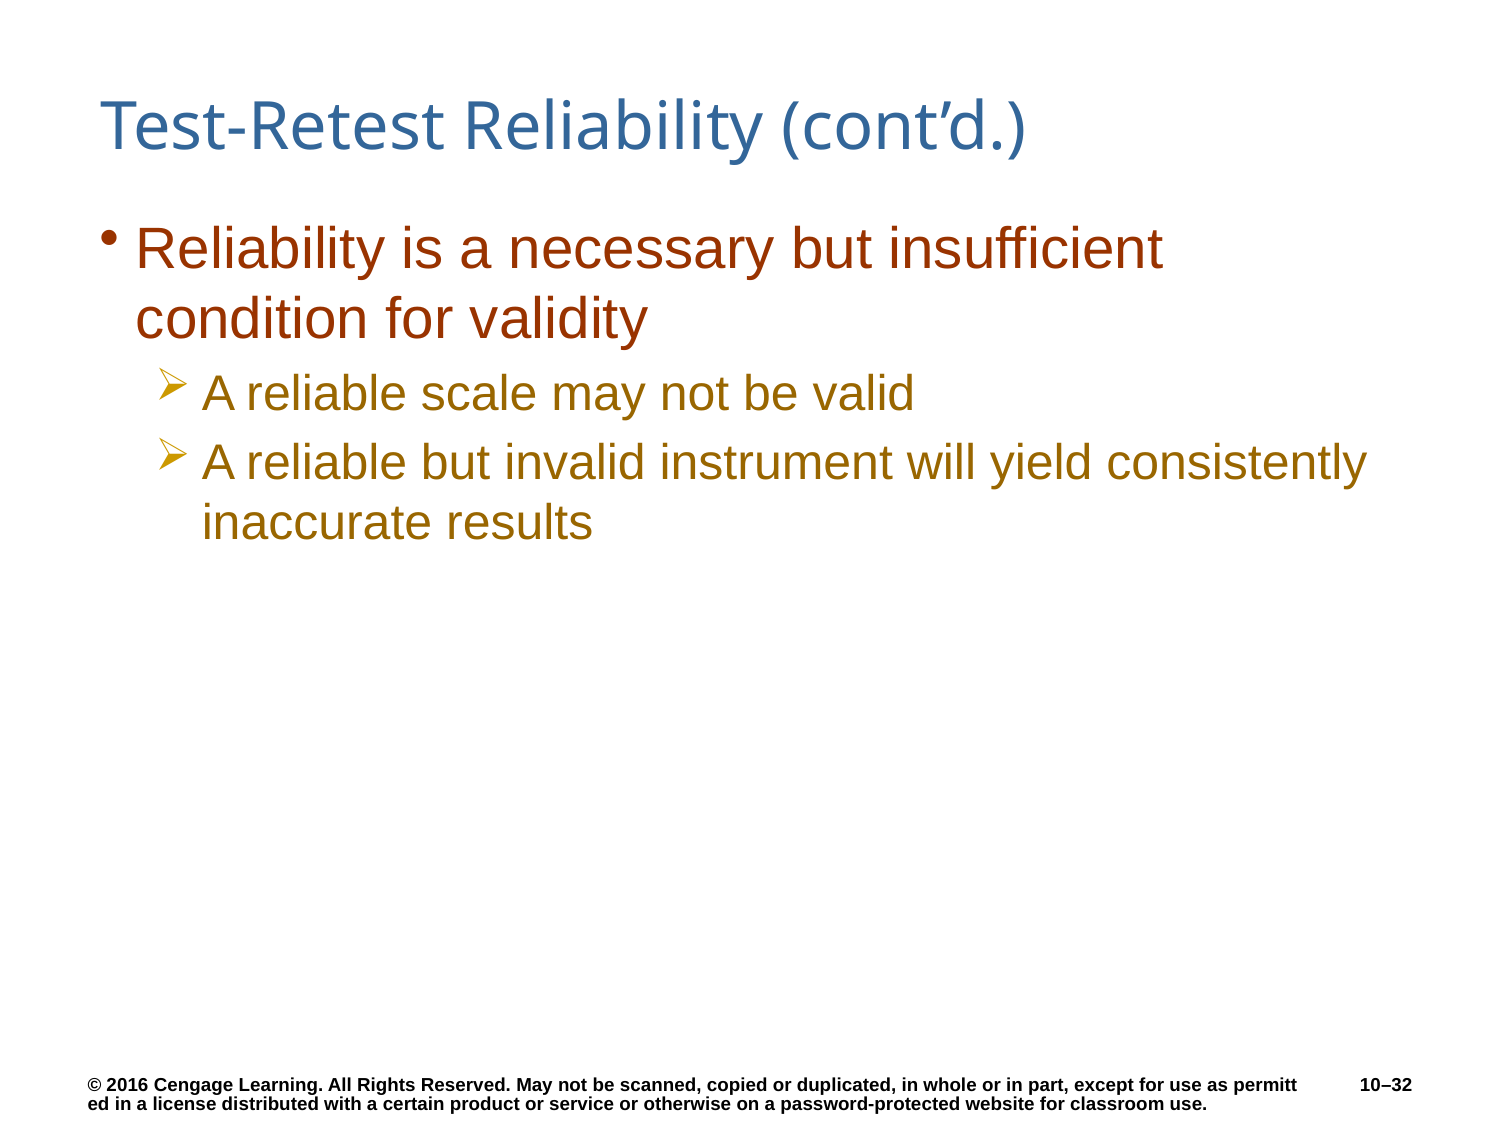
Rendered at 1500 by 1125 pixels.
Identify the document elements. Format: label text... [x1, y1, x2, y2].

list Reliability is a necessary but insufficient condition for validity A reliable scale may not be valid A reliable but invalid instrument will yield consistently inaccurate results [84, 202, 1414, 1013]
footer © 2016 Cengage Learning. All Rights Reserved. May not be scanned, copied or duplicated, in whole or in part, except for use as permitted in a license distributed with a certain product or service or otherwise on a password-protected website for classroom use. [87, 1057, 1050, 1103]
title Test-Retest Reliability (cont’d.) [85, 75, 1411, 171]
slide_number 10–32 [1050, 1042, 1413, 1103]
